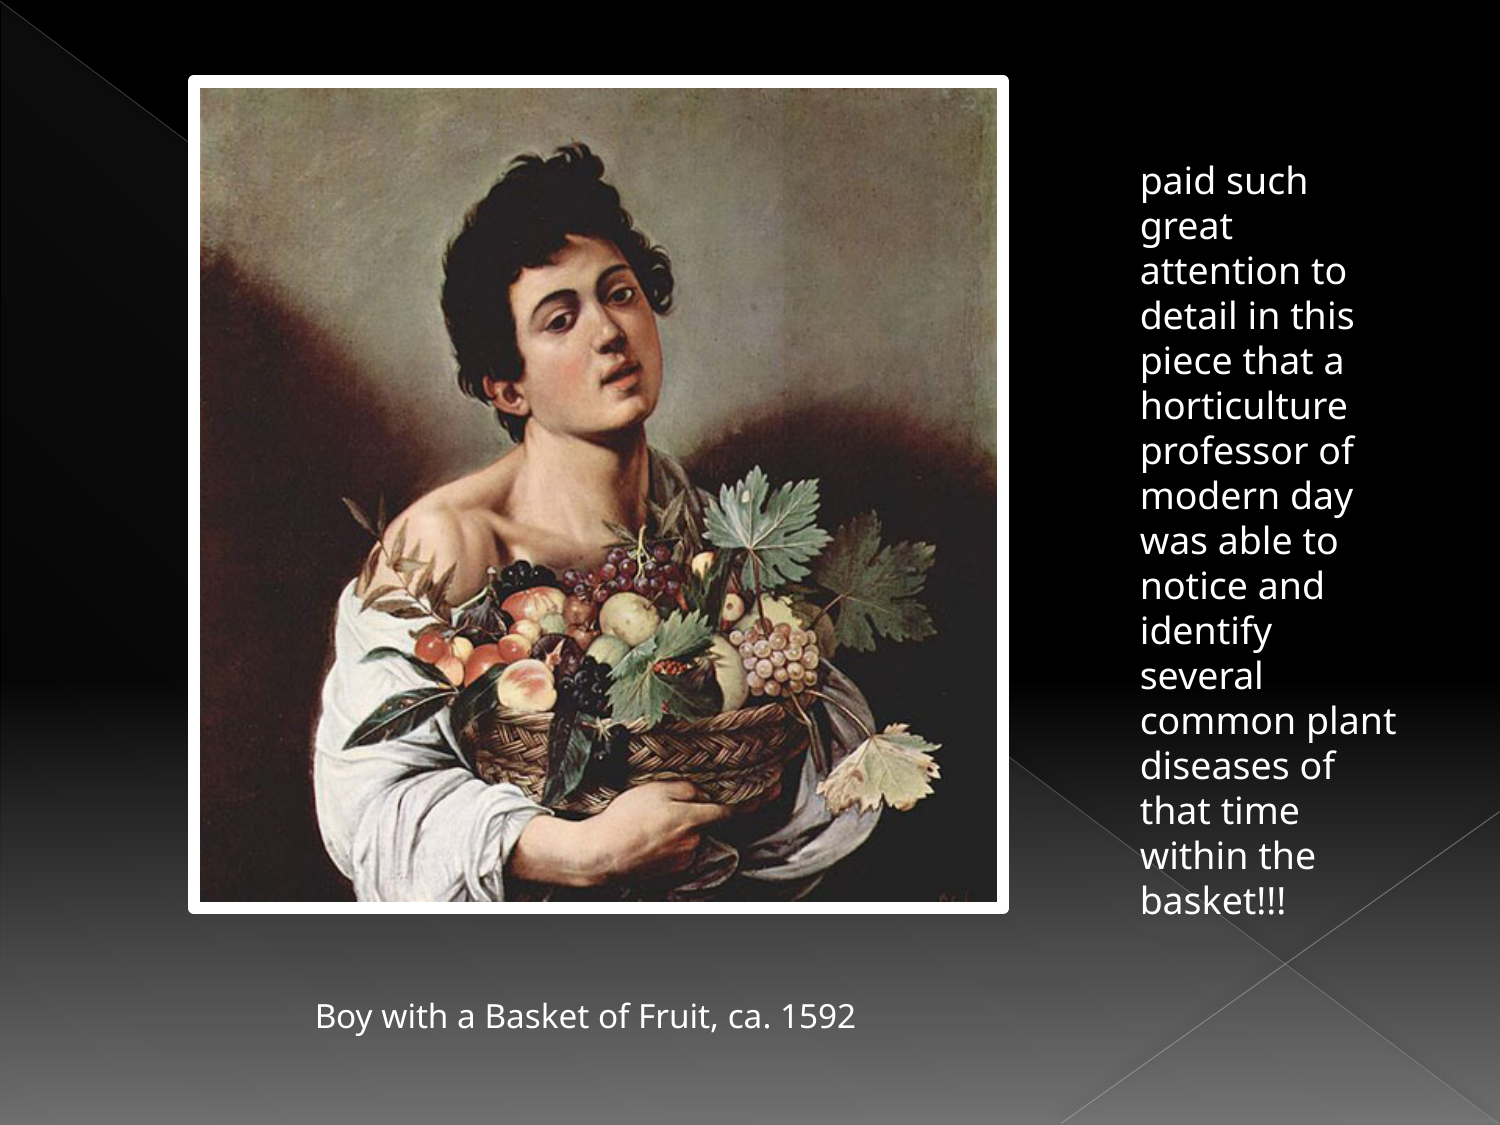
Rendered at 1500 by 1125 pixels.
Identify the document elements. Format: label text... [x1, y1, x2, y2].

text_box Boy with a Basket of Fruit, ca. 1592 [300, 987, 938, 1043]
text_box paid such great attention to detail in this piece that a horticulture professor of modern day was able to notice and identify several common plant diseases of that time within the basket!!! [1124, 149, 1413, 930]
picture [199, 87, 998, 902]
